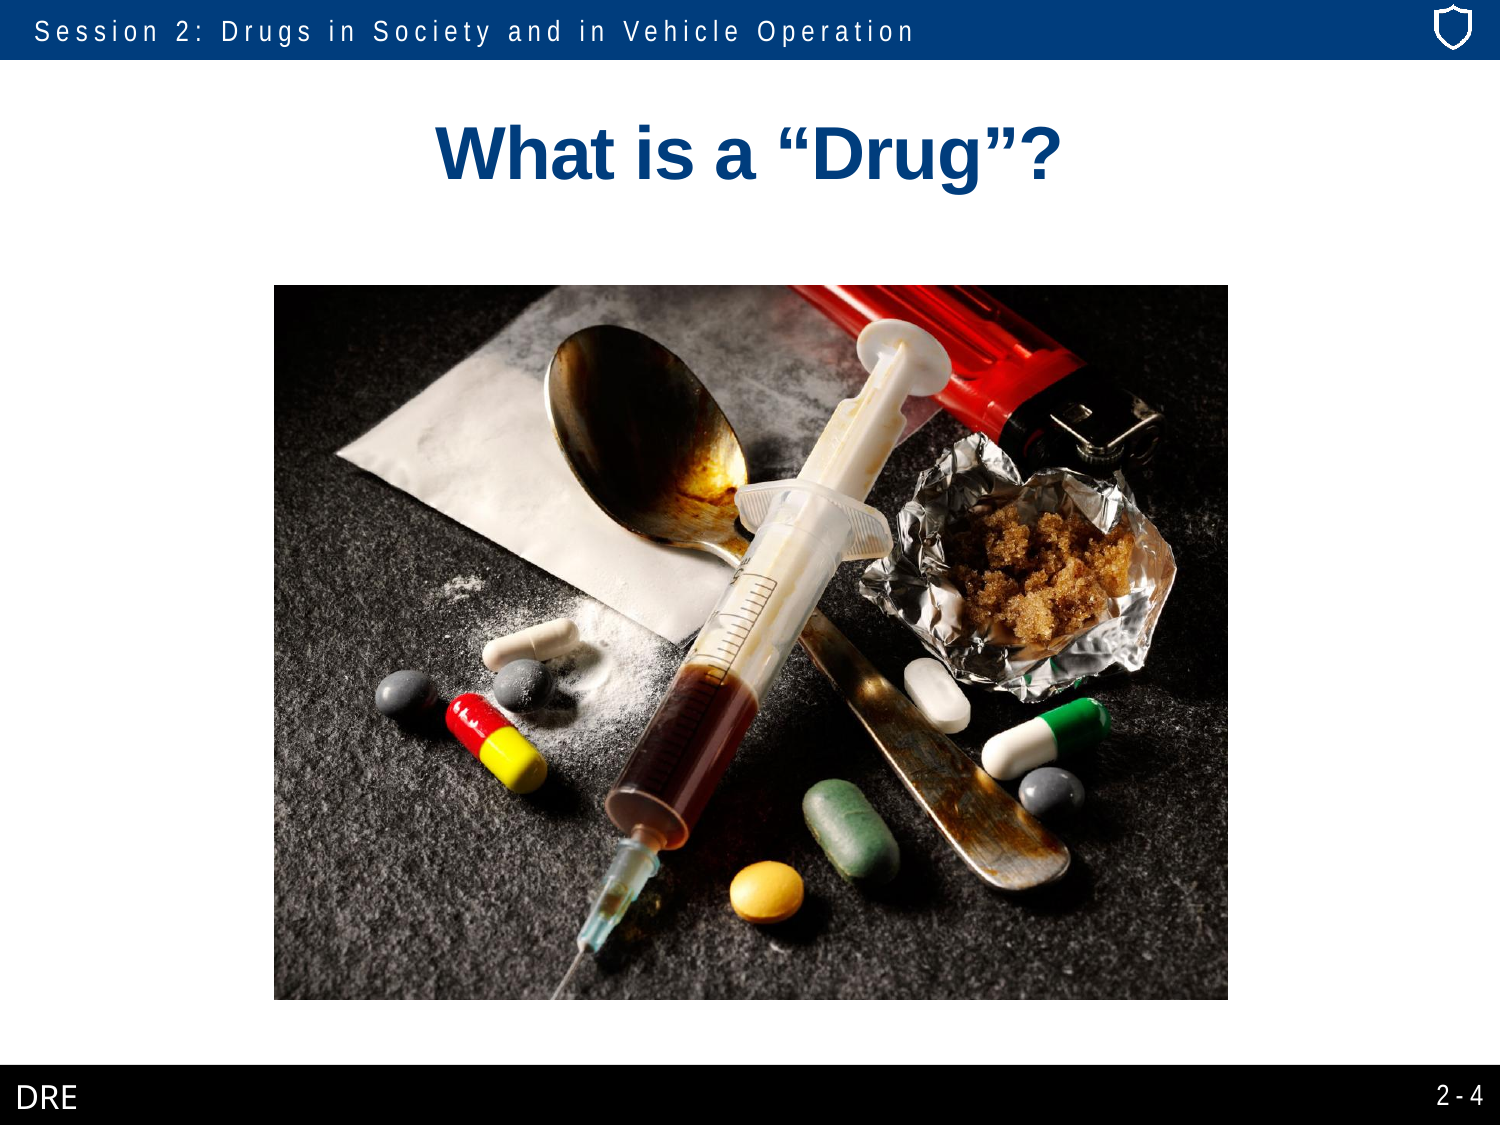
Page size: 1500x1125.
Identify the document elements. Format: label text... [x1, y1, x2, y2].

title What is a “Drug”? [75, 75, 1425, 225]
picture [1434, 4, 1472, 50]
slide_number 2-4 [1218, 1063, 1499, 1124]
picture [273, 285, 1228, 1001]
